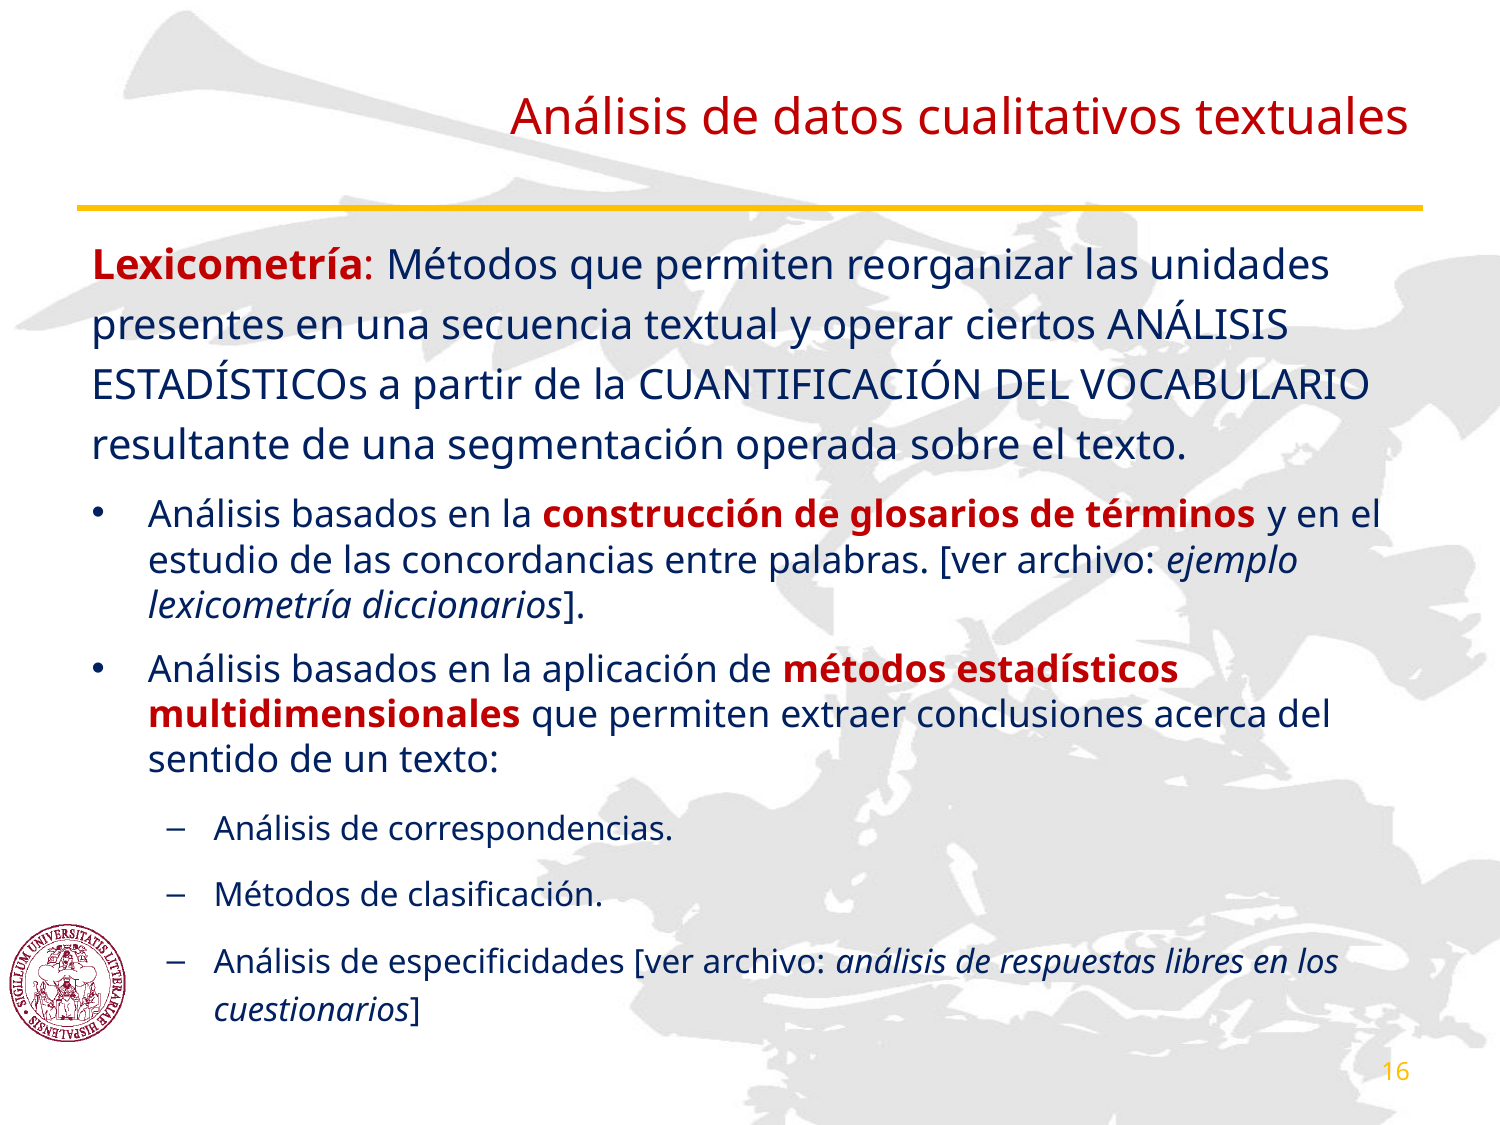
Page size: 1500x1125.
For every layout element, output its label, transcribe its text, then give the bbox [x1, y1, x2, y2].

title Análisis de datos cualitativos textuales [75, 45, 1425, 185]
picture [0, 0, 1500, 1125]
slide_number 16 [1074, 1042, 1425, 1103]
list Lexicometría: Métodos que permiten reorganizar las unidades presentes en una secuencia textual y operar ciertos ANÁLISIS ESTADÍSTICOs a partir de la CUANTIFICACIÓN DEL VOCABULARIO resultante de una segmentación operada sobre el texto. Análisis basados en la construcción de glosarios de términos y en el estudio de las concordancias entre palabras. [ver archivo: ejemplo lexicometría diccionarios]. Análisis basados en la aplicación de métodos estadísticos multidimensionales que permiten extraer conclusiones acerca del sentido de un texto: Análisis de correspondencias. Métodos de clasificación. Análisis de especificidades [ver archivo: análisis de respuestas libres en los cuestionarios] [76, 219, 1427, 1059]
